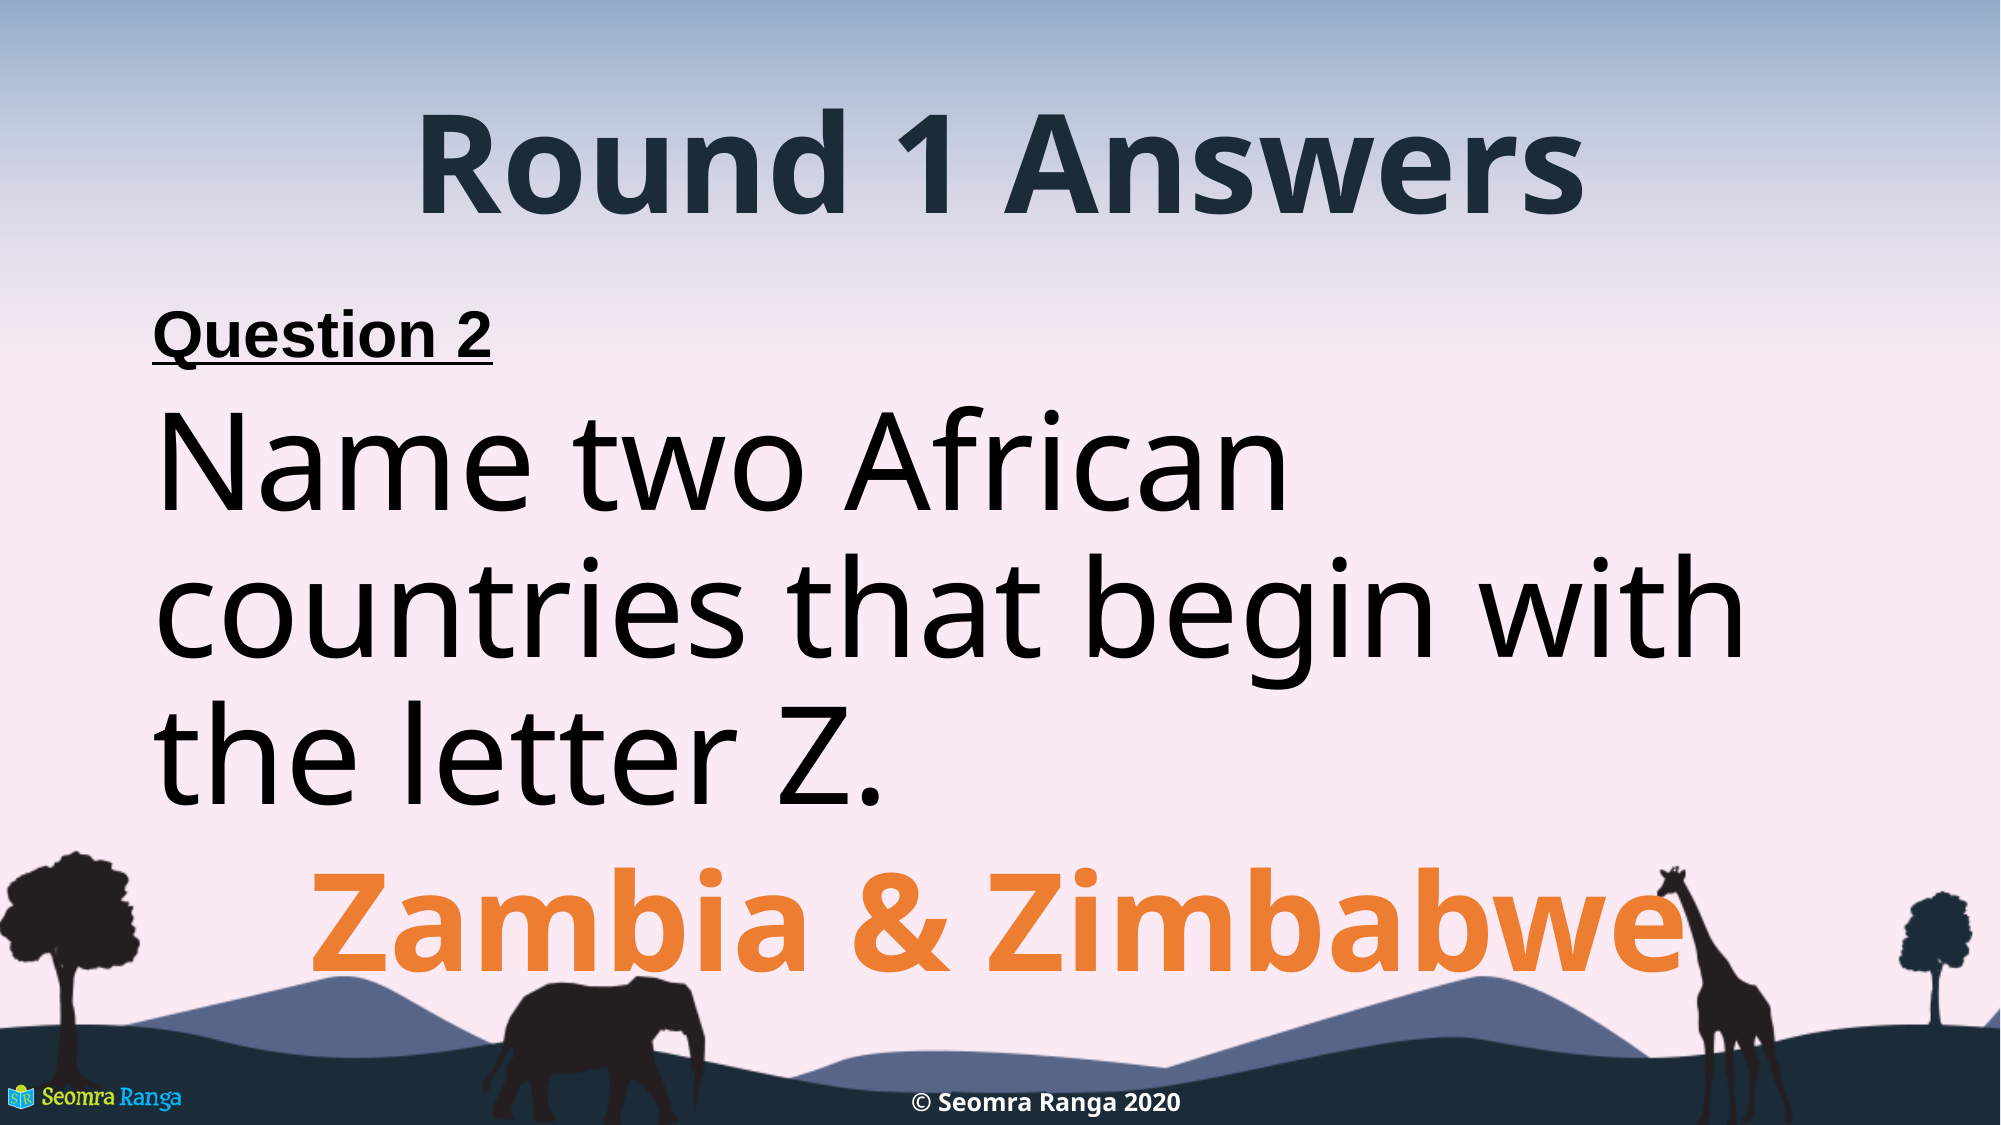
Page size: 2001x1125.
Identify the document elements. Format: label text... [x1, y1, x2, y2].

title Round 1 Answers [137, 59, 1863, 278]
list Question 2 Name two African countries that begin with the letter Z. Zambia & Zimbabwe [137, 293, 1863, 1014]
text_box © Seomra Ranga 2020 www.seomraranga.com [762, 1079, 1330, 1125]
picture [0, 0, 2001, 1125]
